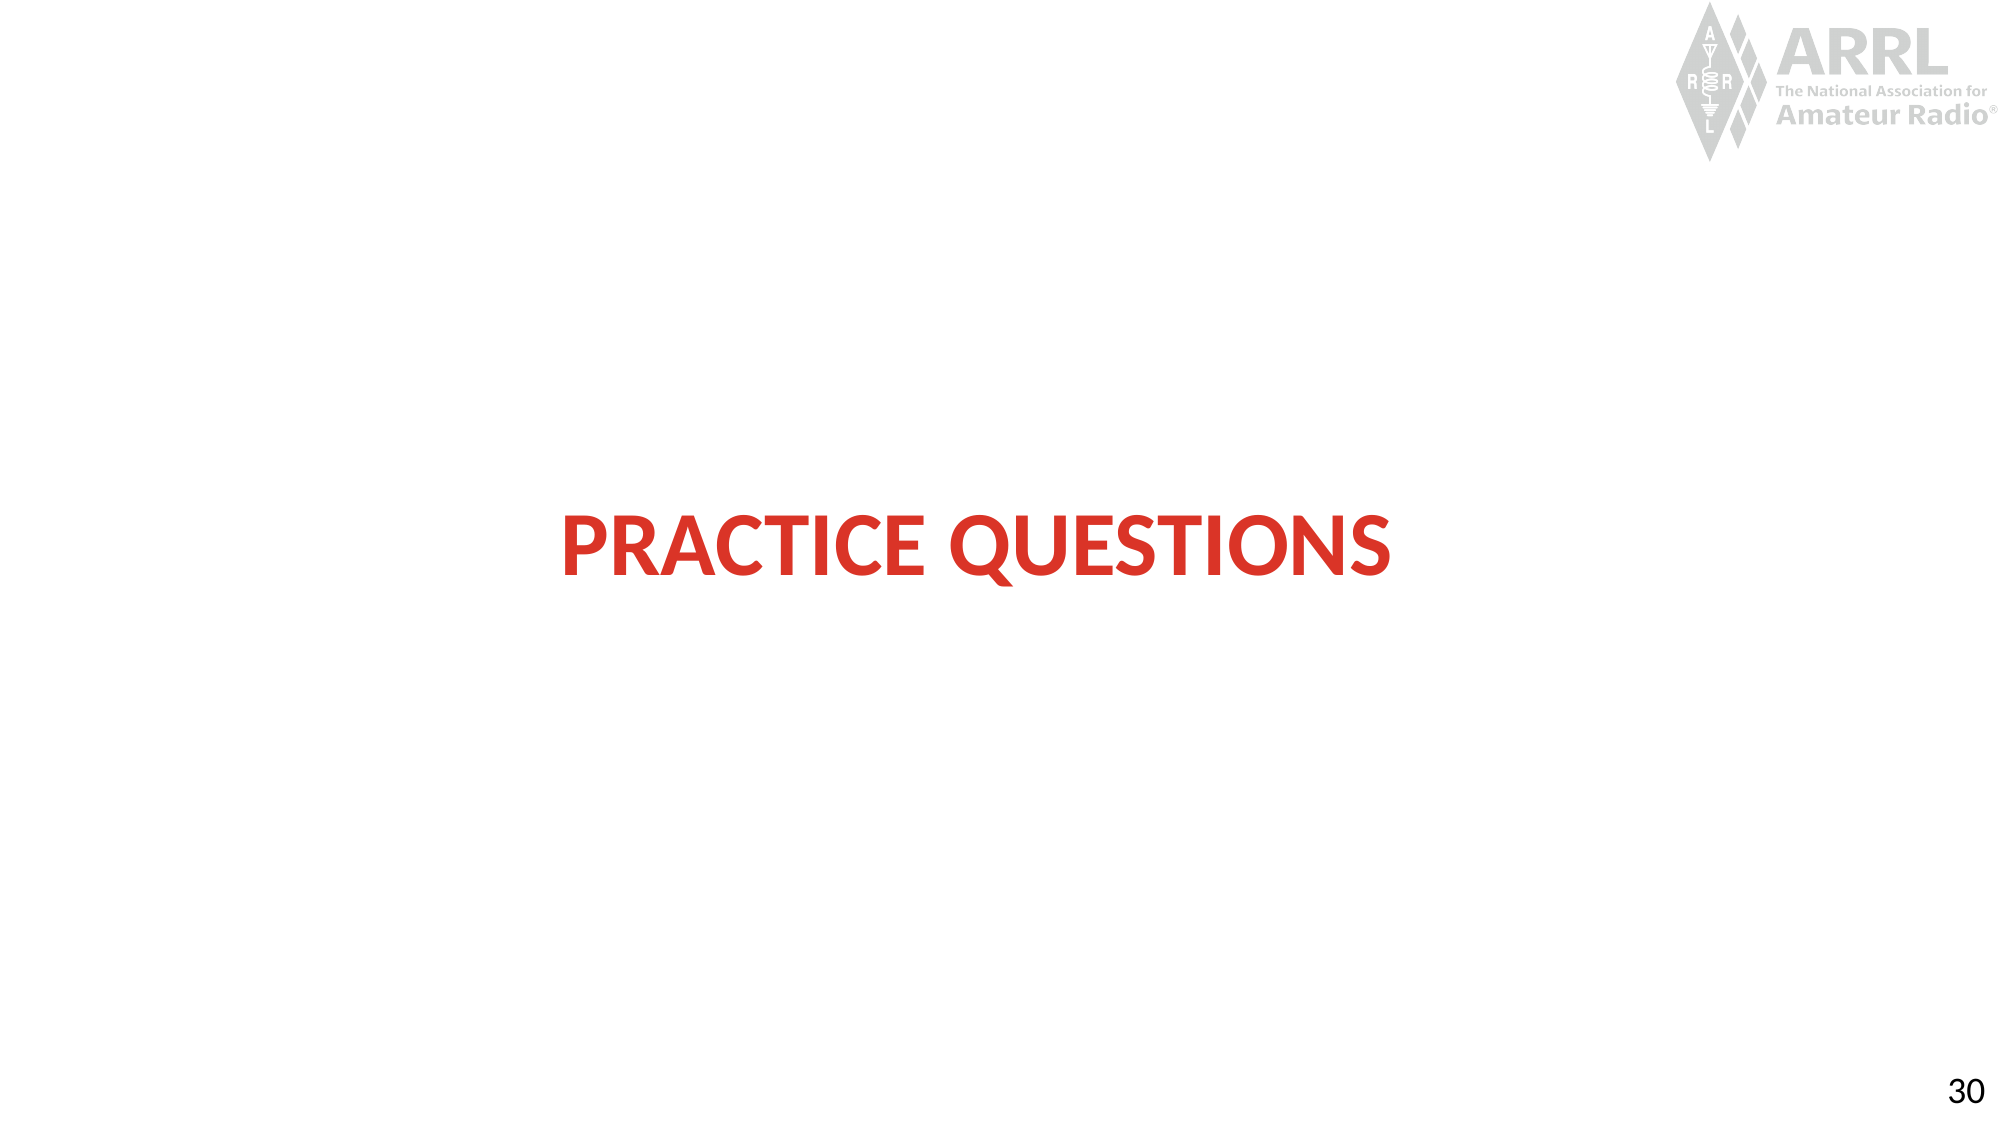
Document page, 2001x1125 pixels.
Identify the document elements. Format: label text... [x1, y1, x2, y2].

title PRACTICE QUESTIONS [114, 437, 1840, 655]
picture [1674, 0, 2000, 164]
